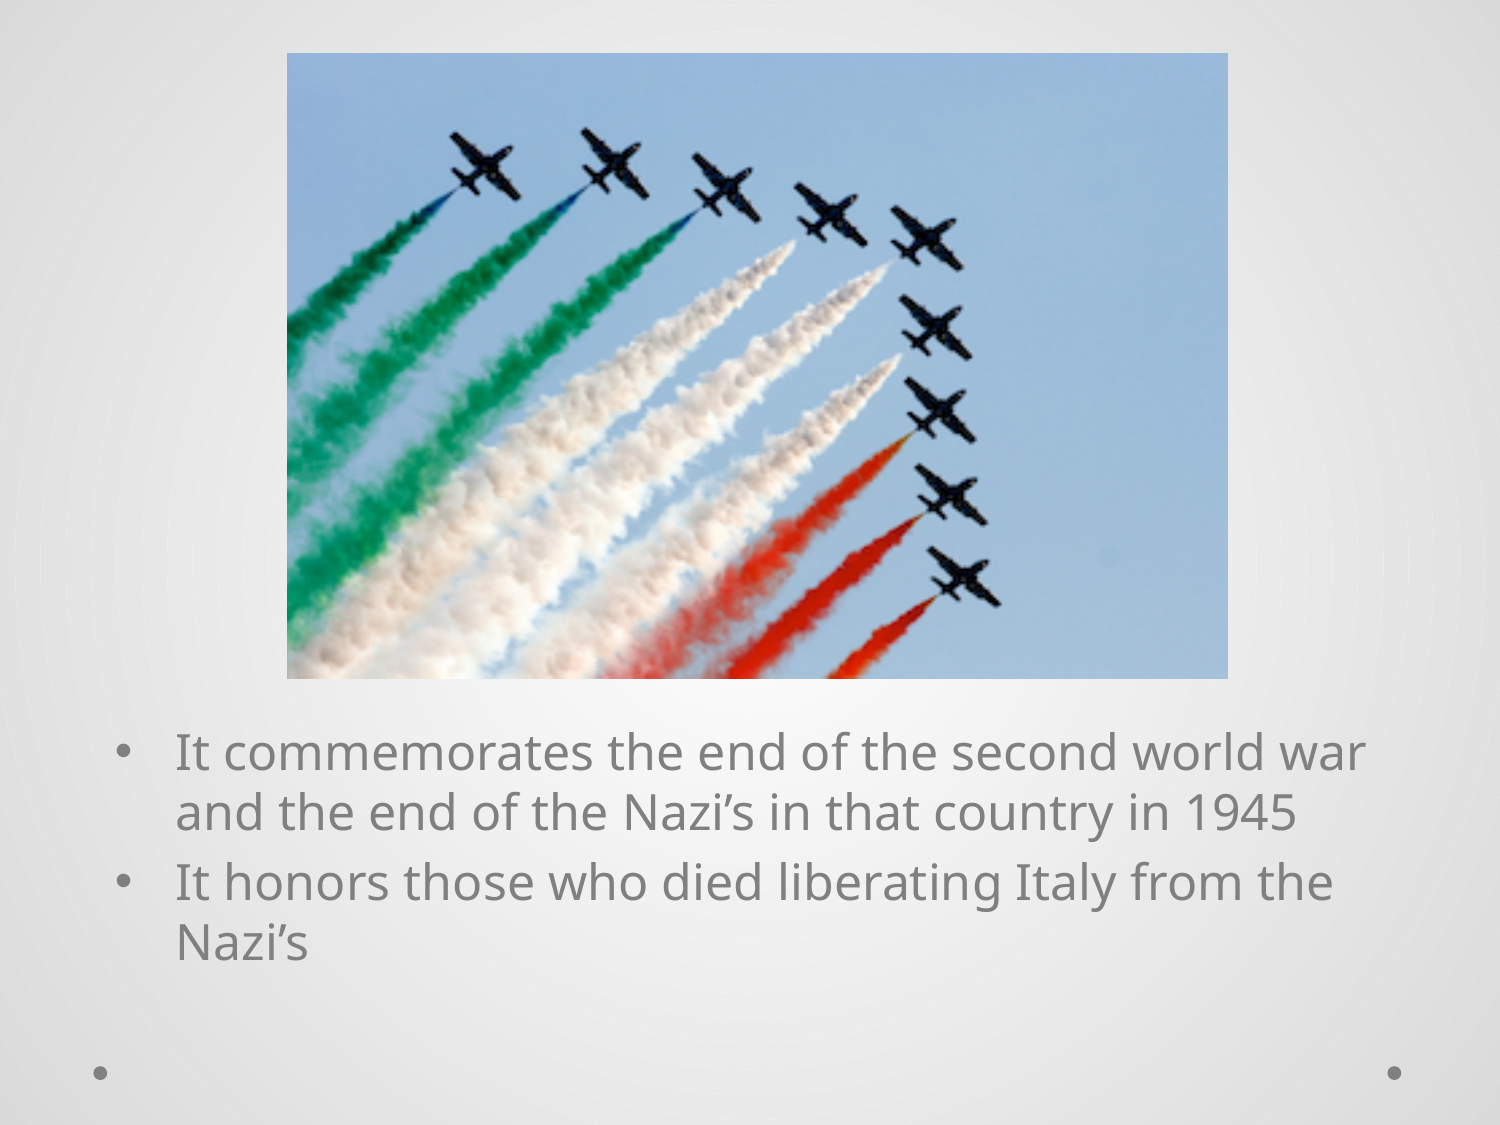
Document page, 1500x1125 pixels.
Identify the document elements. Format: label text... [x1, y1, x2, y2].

list It commemorates the end of the second world war and the end of the Nazi’s in that country in 1945 It honors those who died liberating Italy from the Nazi’s [99, 712, 1425, 1005]
picture [287, 53, 1228, 680]
